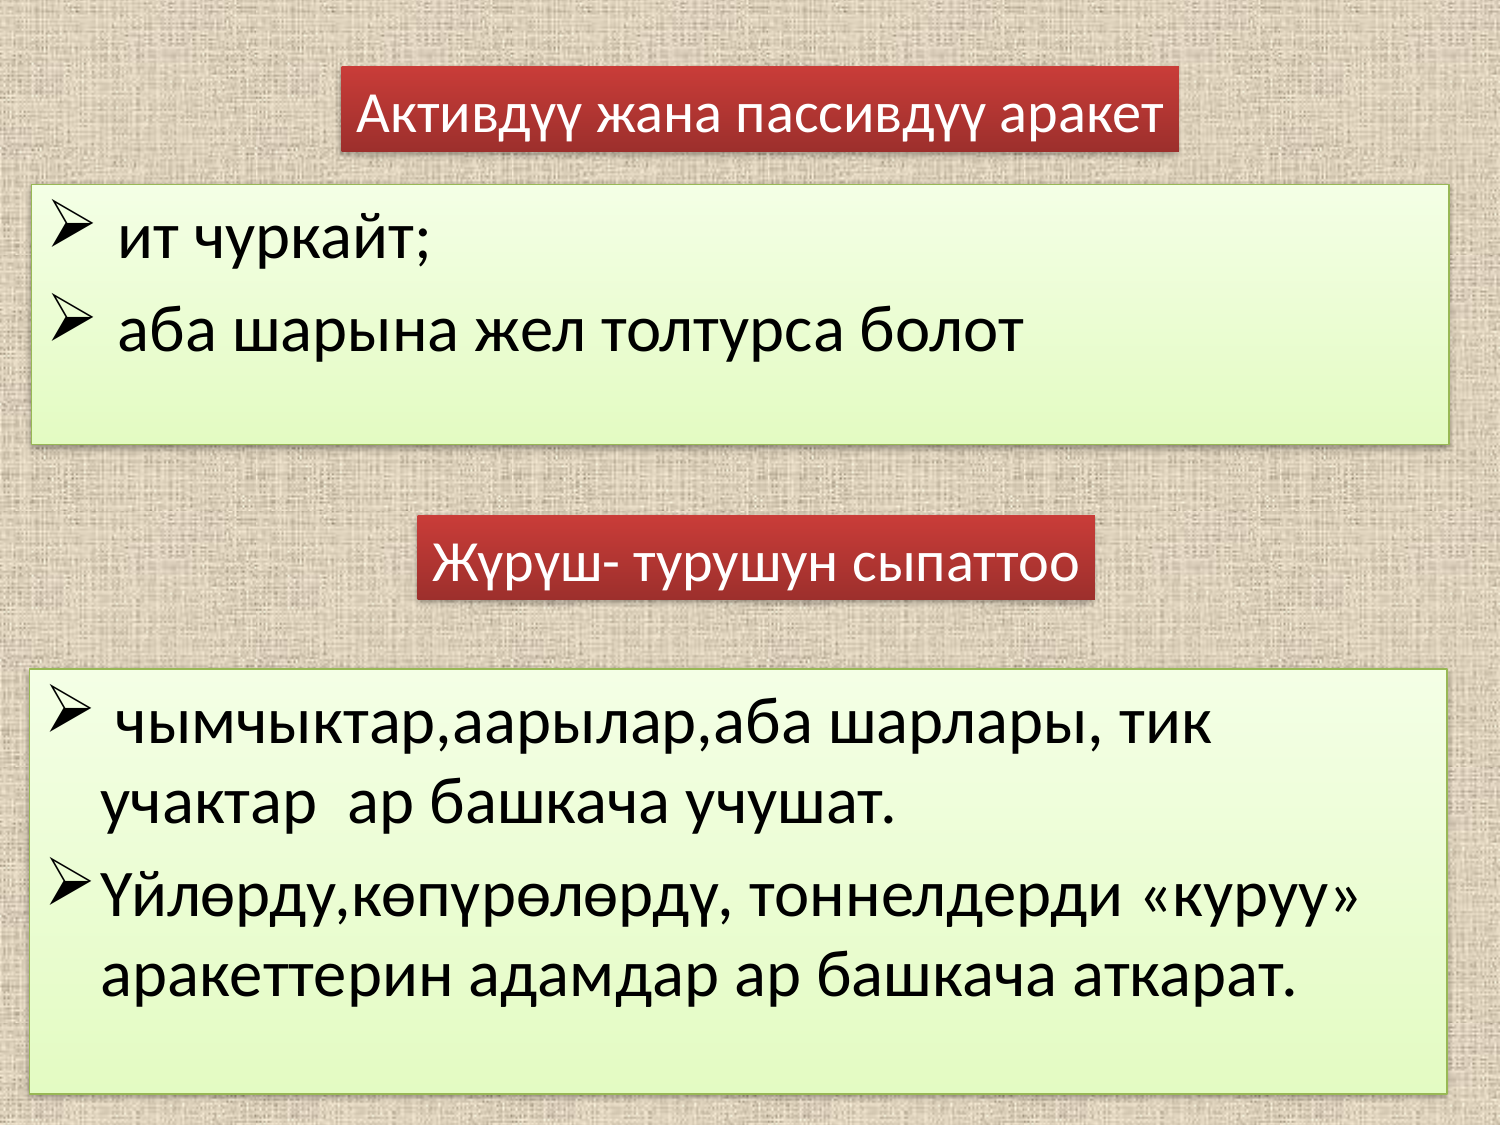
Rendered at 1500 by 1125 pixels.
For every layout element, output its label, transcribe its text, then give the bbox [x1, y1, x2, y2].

picture [0, 0, 1500, 1125]
text_box Активдүү жана пассивдүү аракет [341, 66, 1179, 152]
text_box Жүрүш- турушун сыпаттоо [417, 515, 1095, 600]
list ит чуркайт; аба шарына жел толтурса болот [31, 184, 1450, 445]
text_box чымчыктар,аарылар,аба шарлары, тик учактар ар башкача учушат. Үйлөрду,көпүрөлөрдү, тоннелдерди «куруу» аракеттерин адамдар ар башкача аткарат. [29, 668, 1448, 1095]
